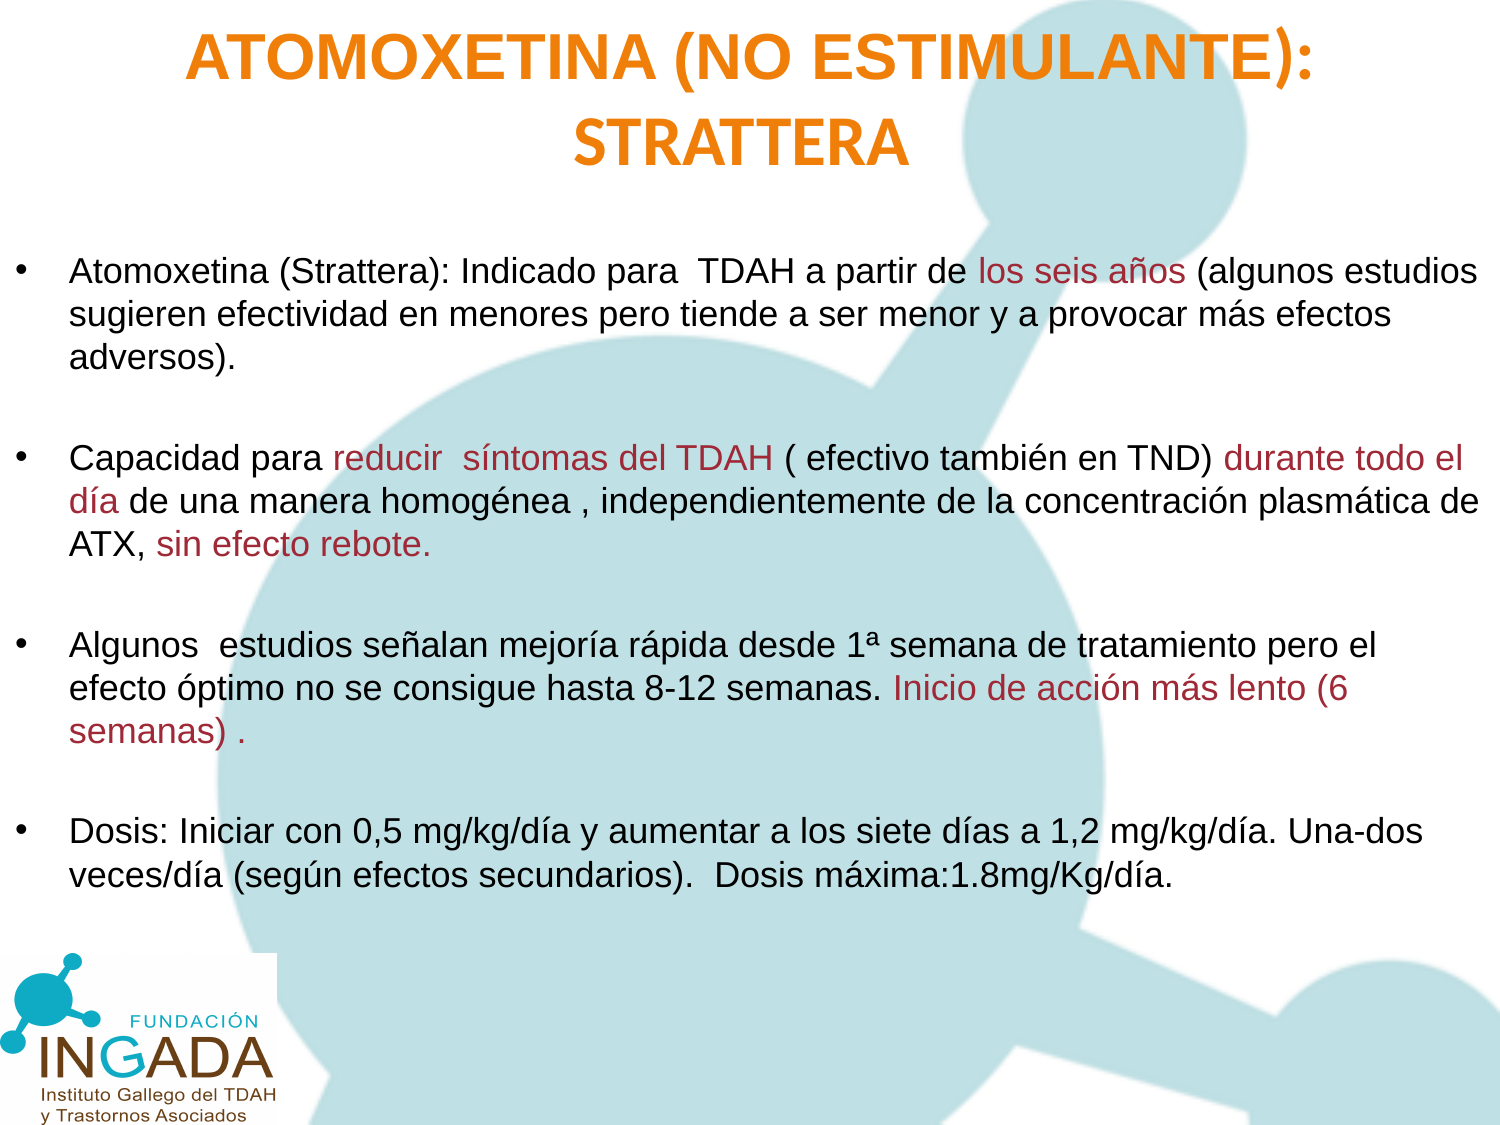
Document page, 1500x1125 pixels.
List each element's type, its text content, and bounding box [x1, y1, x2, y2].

picture [0, 953, 277, 1125]
title ATOMOXETINA (NO ESTIMULANTE): STRATTERA [0, 0, 1500, 188]
list Atomoxetina (Strattera): Indicado para TDAH a partir de los seis años (algunos estudios sugieren efectividad en menores pero tiende a ser menor y a provocar más efectos adversos). Capacidad para reducir síntomas del TDAH ( efectivo también en TND) durante todo el día de una manera homogénea , independientemente de la concentración plasmática de ATX, sin efecto rebote. Algunos estudios señalan mejoría rápida desde 1ª semana de tratamiento pero el efecto óptimo no se consigue hasta 8-12 semanas. Inicio de acción más lento (6 semanas) . Dosis: Iniciar con 0,5 mg/kg/día y aumentar a los siete días a 1,2 mg/kg/día. Una-dos veces/día (según efectos secundarios). Dosis máxima:1.8mg/Kg/día. [0, 189, 1500, 907]
